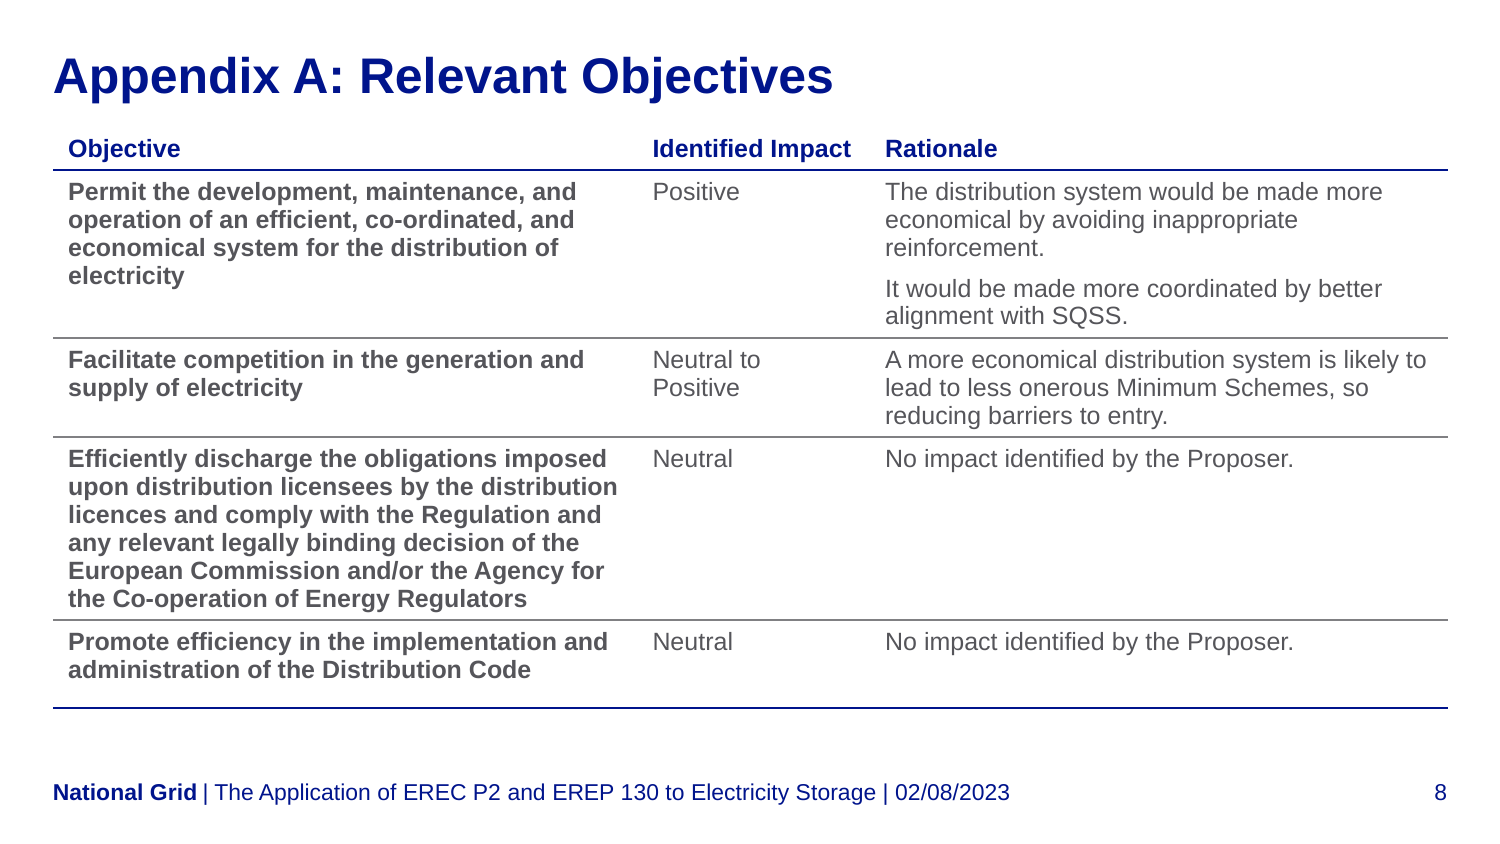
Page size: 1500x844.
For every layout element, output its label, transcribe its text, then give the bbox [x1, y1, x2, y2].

table_cell Neutral to Positive [638, 339, 870, 436]
table_header Rationale [870, 127, 1448, 169]
table_cell A more economical distribution system is likely to lead to less onerous Minimum Schemes, so reducing barriers to entry. [870, 339, 1448, 436]
table_cell Efficiently discharge the obligations imposed upon distribution licensees by the distribution licences and comply with the Regulation and any relevant legally binding decision of the European Commission and/or the Agency for the Co-operation of Energy Regulators [53, 438, 638, 619]
table_cell No impact identified by the Proposer. [870, 438, 1448, 619]
table_header Objective [53, 127, 638, 169]
table_cell Facilitate competition in the generation and supply of electricity [53, 339, 638, 436]
table_cell Positive [638, 171, 870, 337]
table_cell No impact identified by the Proposer. [870, 621, 1448, 707]
table_cell Neutral [638, 621, 870, 707]
title Appendix A: Relevant Objectives [52, 43, 1447, 115]
table_cell Permit the development, maintenance, and operation of an efficient, co-ordinated, and economical system for the distribution of electricity [53, 171, 638, 337]
table_cell The distribution system would be made more economical by avoiding inappropriate reinforcement. It would be made more coordinated by better alignment with SQSS. [870, 171, 1448, 337]
footer | The Application of EREC P2 and EREP 130 to Electricity Storage | 02/08/2023 [202, 777, 1383, 806]
table_cell Promote efficiency in the implementation and administration of the Distribution Code [53, 621, 638, 707]
table_cell Neutral [638, 438, 870, 619]
table_header Identified Impact [638, 127, 870, 169]
